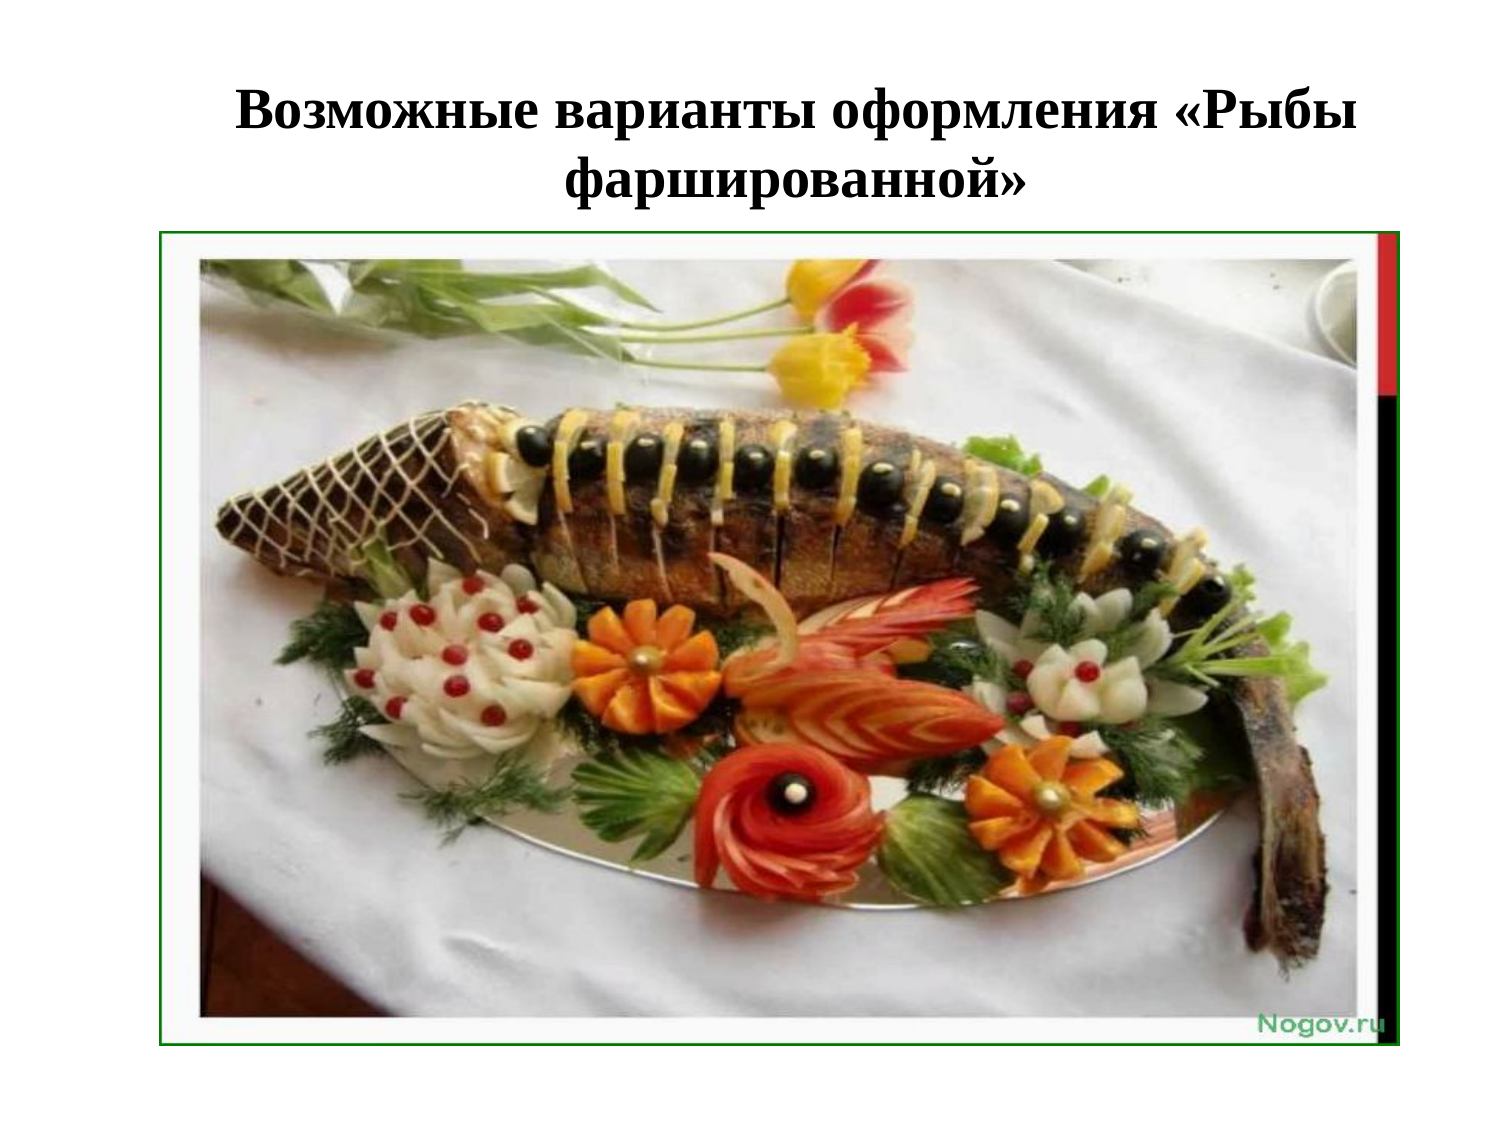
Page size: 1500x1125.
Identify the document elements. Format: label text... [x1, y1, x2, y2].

title Возможные варианты оформления «Рыбы фаршированной» [159, 19, 1435, 261]
picture [159, 231, 1400, 1046]
